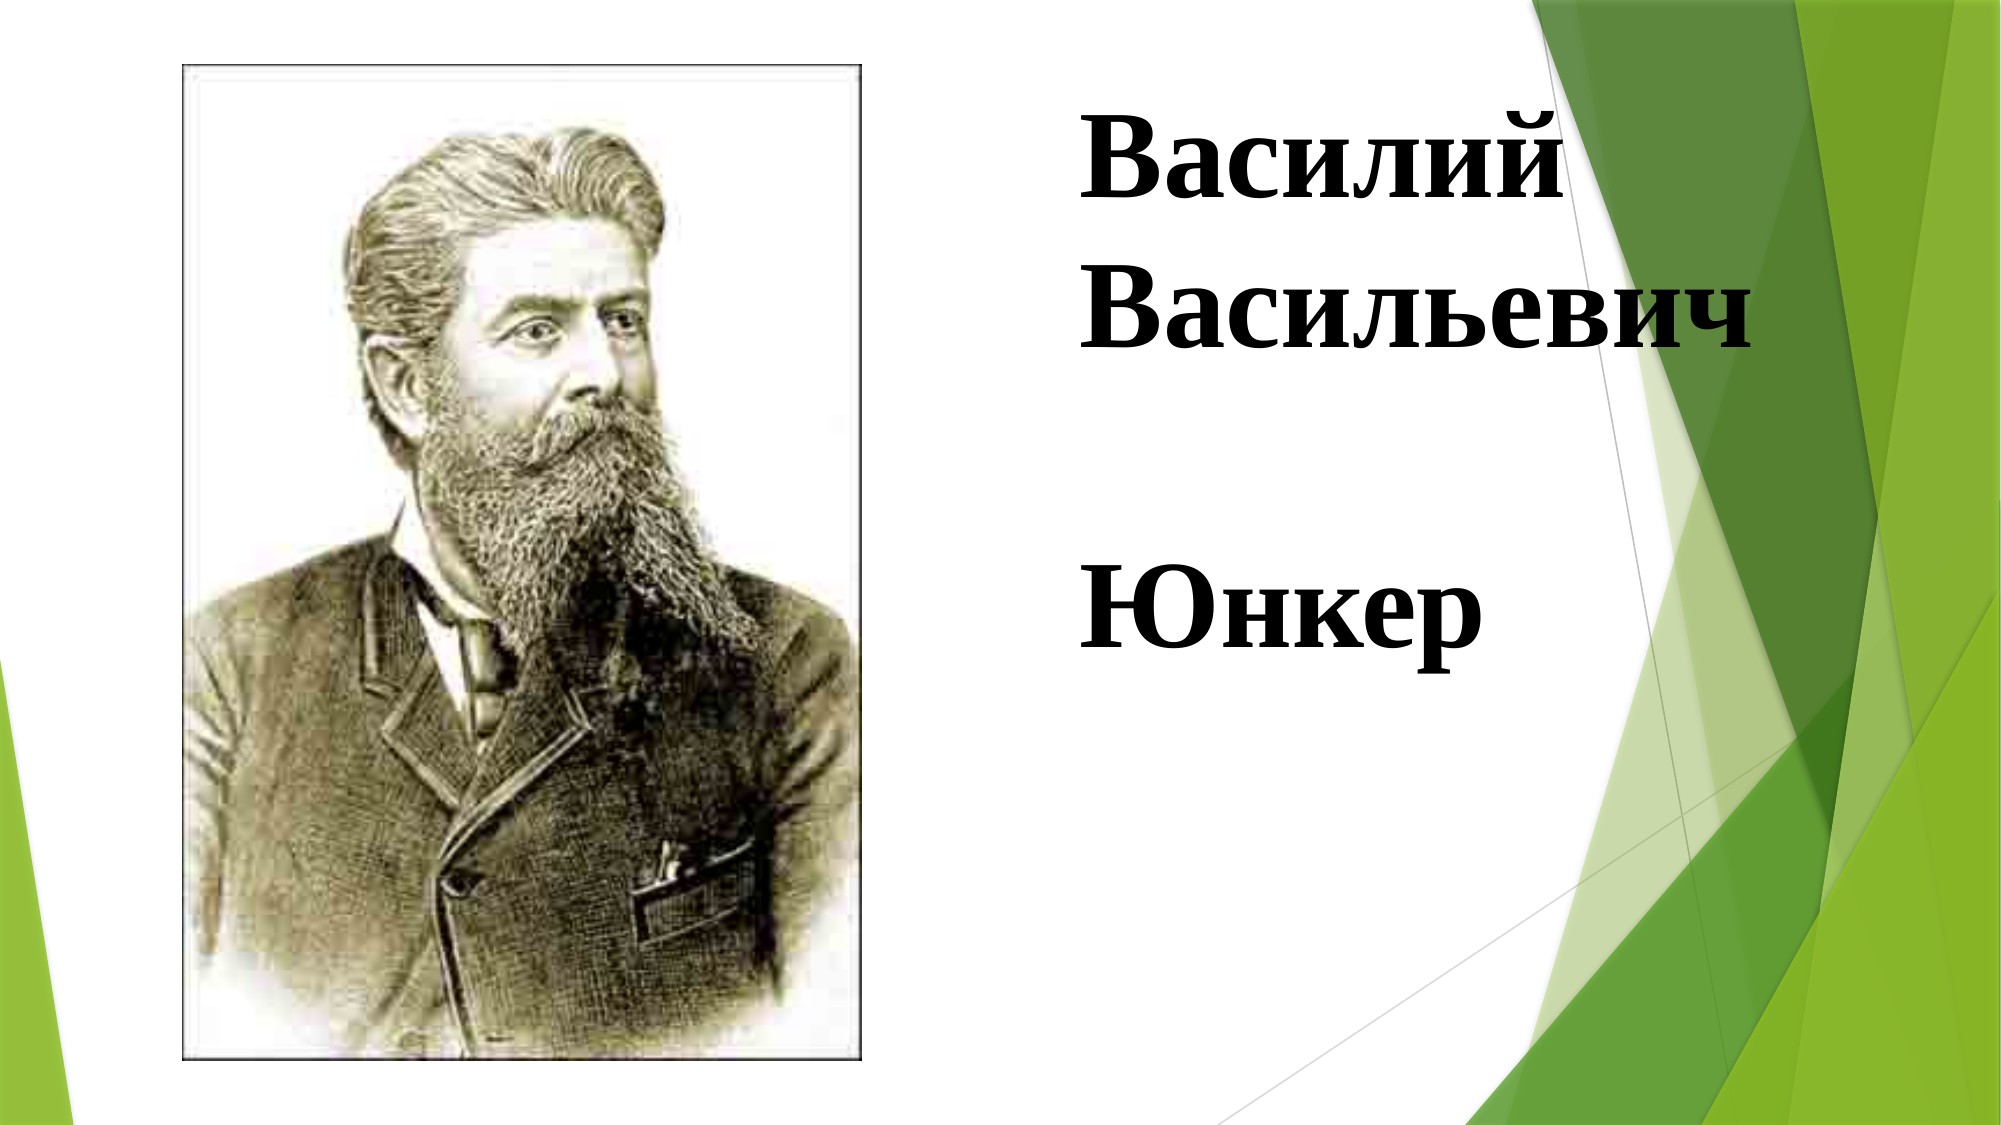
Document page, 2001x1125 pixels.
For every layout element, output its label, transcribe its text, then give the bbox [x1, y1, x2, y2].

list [181, 64, 862, 1061]
title Василий Васильевич Юнкер [1064, 64, 1782, 528]
